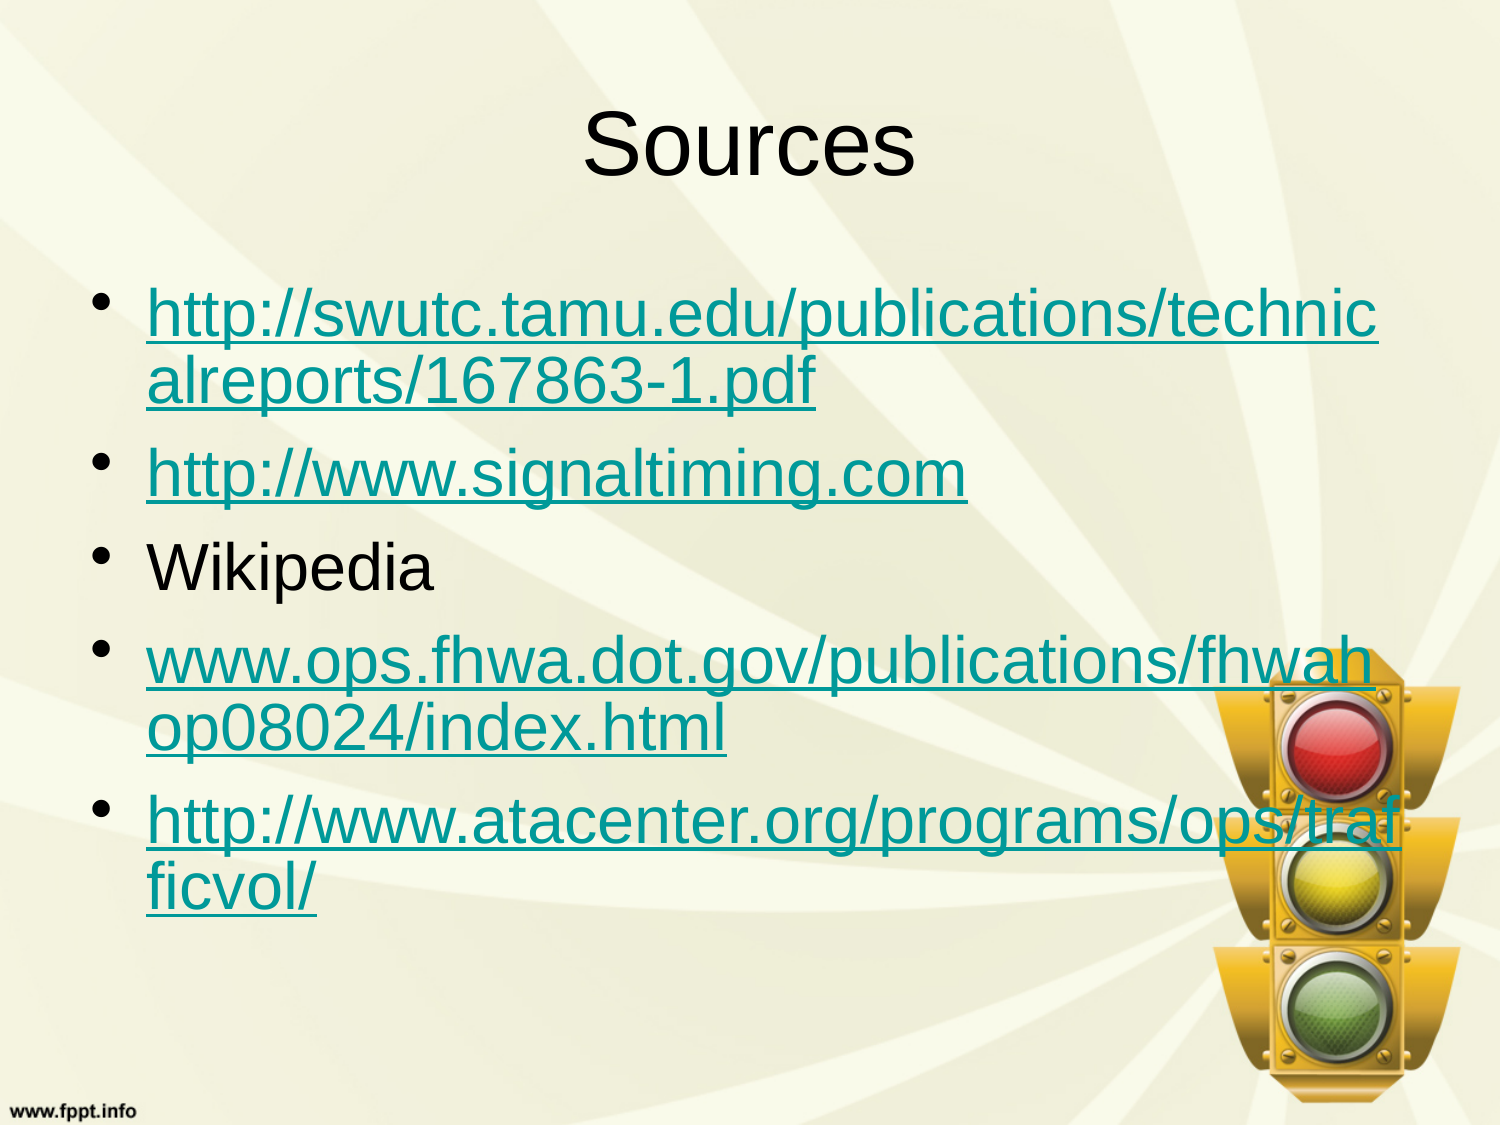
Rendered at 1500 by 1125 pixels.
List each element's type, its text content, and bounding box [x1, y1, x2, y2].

list http://swutc.tamu.edu/publications/technicalreports/167863-1.pdf http://www.signaltiming.com Wikipedia www.ops.fhwa.dot.gov/publications/fhwahop08024/index.html http://www.atacenter.org/programs/ops/trafficvol/ [75, 262, 1425, 1005]
title Sources [75, 45, 1425, 233]
picture [0, 0, 1500, 1125]
